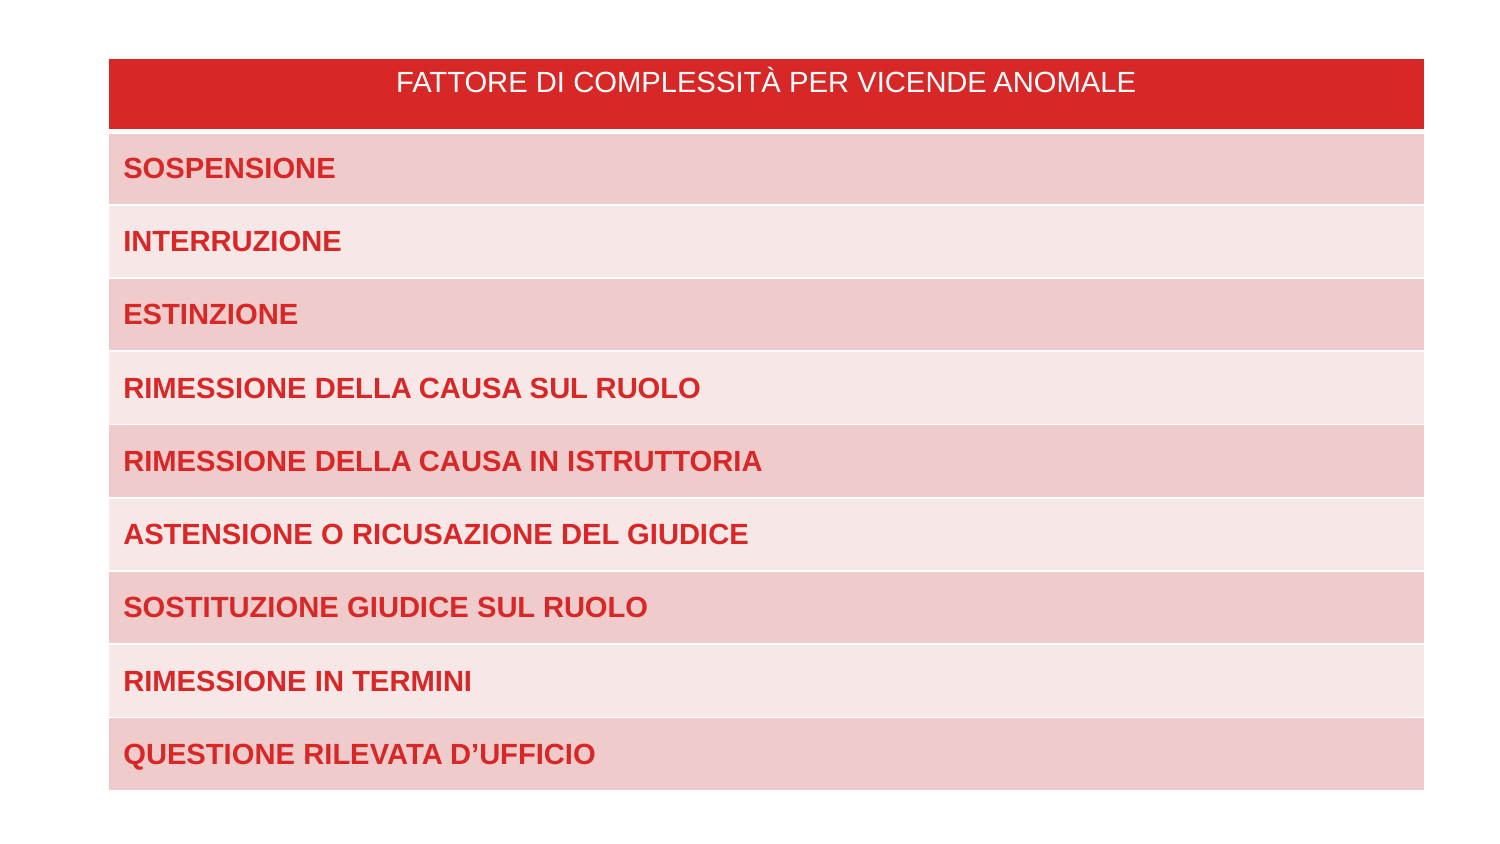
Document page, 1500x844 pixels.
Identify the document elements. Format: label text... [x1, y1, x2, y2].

table_cell INTERRUZIONE [109, 206, 1424, 277]
table_header FATTORE DI COMPLESSITÀ PER VICENDE ANOMALE [109, 59, 1424, 129]
table_cell RIMESSIONE DELLA CAUSA SUL RUOLO [109, 352, 1424, 424]
table_cell QUESTIONE RILEVATA D’UFFICIO [109, 718, 1424, 790]
table_cell RIMESSIONE DELLA CAUSA IN ISTRUTTORIA [109, 425, 1424, 497]
table_cell ASTENSIONE O RICUSAZIONE DEL GIUDICE [109, 499, 1424, 570]
table_cell ESTINZIONE [109, 279, 1424, 350]
table_cell SOSPENSIONE [109, 134, 1424, 204]
table_cell RIMESSIONE IN TERMINI [109, 645, 1424, 717]
table_cell SOSTITUZIONE GIUDICE SUL RUOLO [109, 572, 1424, 643]
